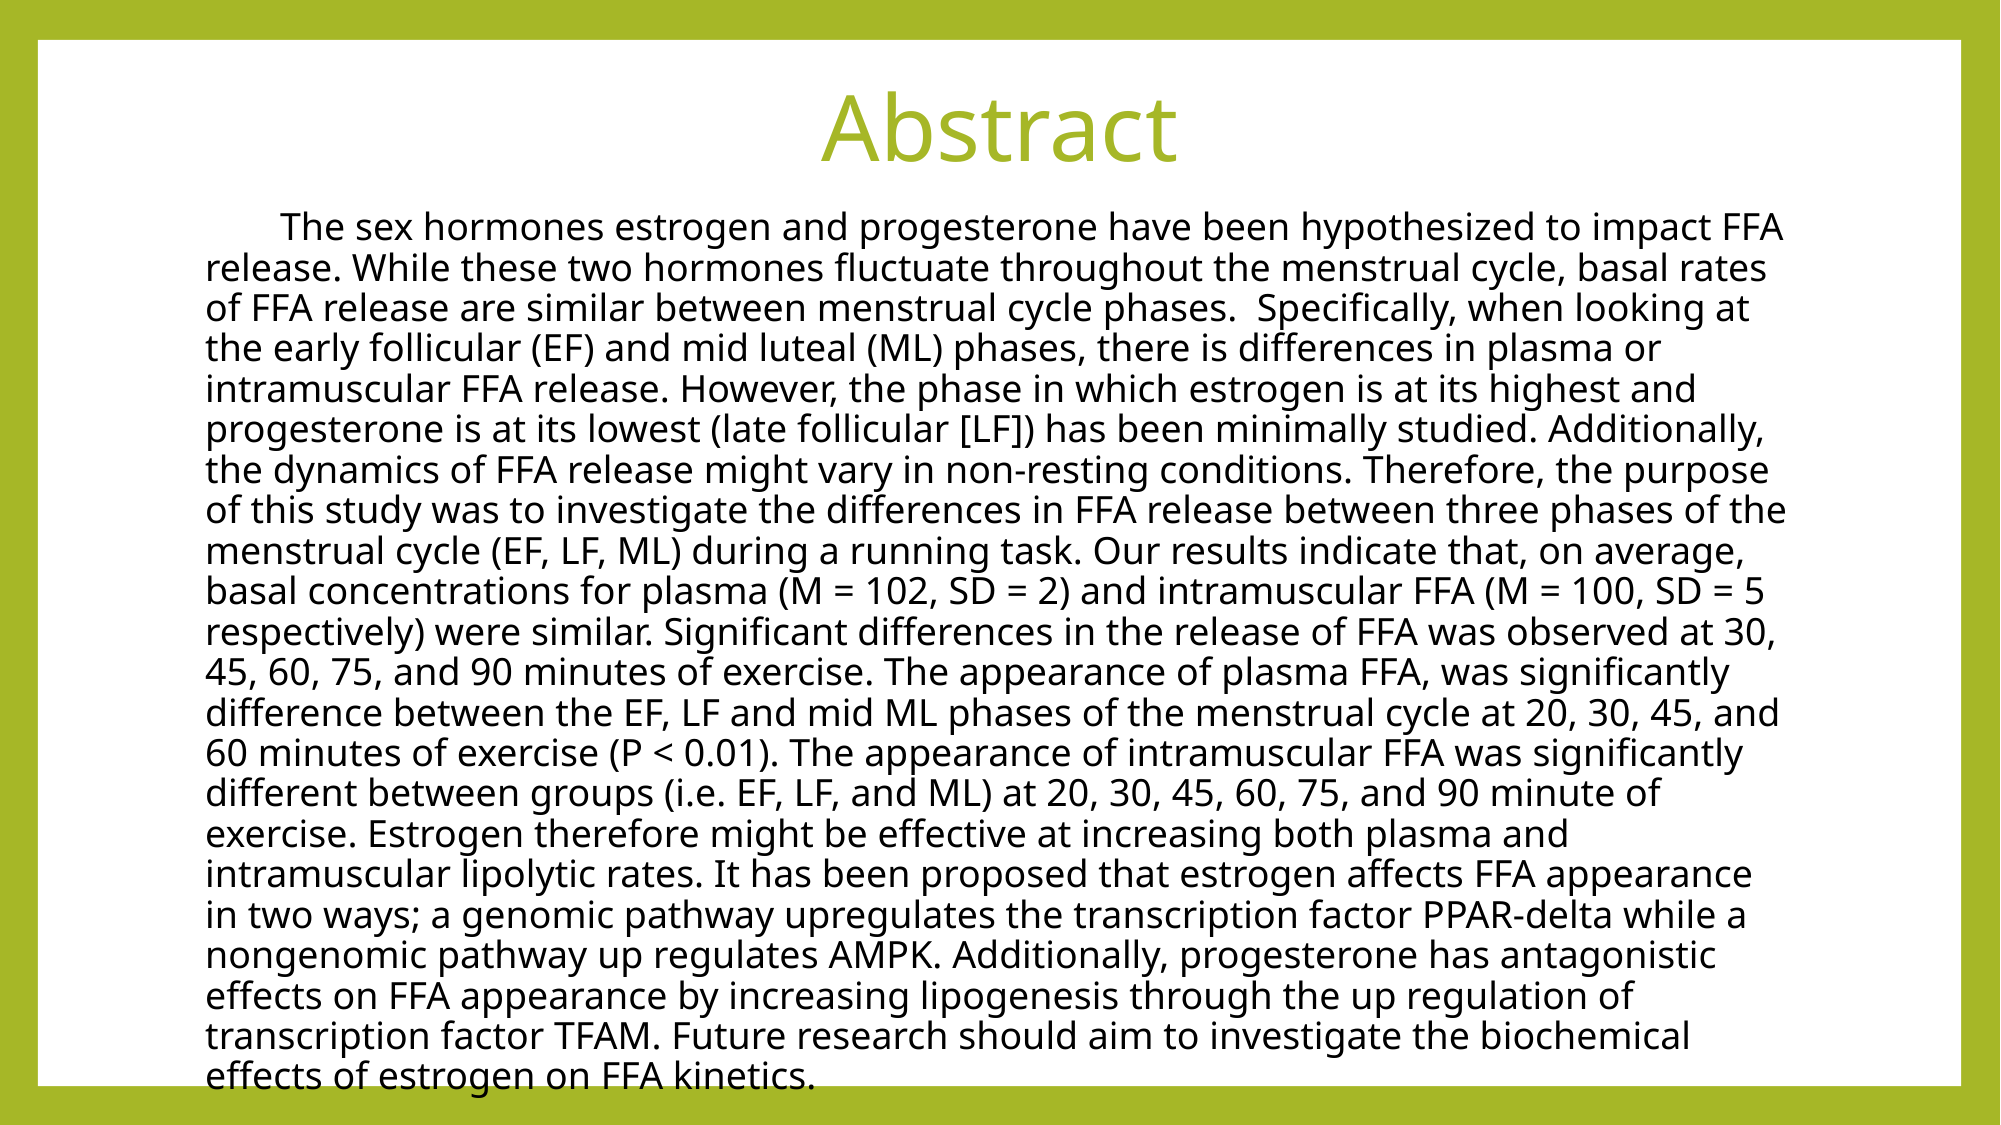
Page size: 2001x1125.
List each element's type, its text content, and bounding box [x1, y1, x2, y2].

text_box Abstract [737, 20, 1263, 243]
list The sex hormones estrogen and progesterone have been hypothesized to impact FFA release. While these two hormones fluctuate throughout the menstrual cycle, basal rates of FFA release are similar between menstrual cycle phases. Specifically, when looking at the early follicular (EF) and mid luteal (ML) phases, there is differences in plasma or intramuscular FFA release. However, the phase in which estrogen is at its highest and progesterone is at its lowest (late follicular [LF]) has been minimally studied. Additionally, the dynamics of FFA release might vary in non-resting conditions. Therefore, the purpose of this study was to investigate the differences in FFA release between three phases of the menstrual cycle (EF, LF, ML) during a running task. Our results indicate that, on average, basal concentrations for plasma (M = 102, SD = 2) and intramuscular FFA (M = 100, SD = 5 respectively) were similar. Significant differences in the release of FFA was observed at 30, 45, 60, 75, and 90 minutes of exercise. The appearance of plasma FFA, was significantly difference between the EF, LF and mid ML phases of the menstrual cycle at 20, 30, 45, and 60 minutes of exercise (P < 0.01). The appearance of intramuscular FFA was significantly different between groups (i.e. EF, LF, and ML) at 20, 30, 45, 60, 75, and 90 minute of exercise. Estrogen therefore might be effective at increasing both plasma and intramuscular lipolytic rates. It has been proposed that estrogen affects FFA appearance in two ways; a genomic pathway upregulates the transcription factor PPAR-delta while a nongenomic pathway up regulates AMPK. Additionally, progesterone has antagonistic effects on FFA appearance by increasing lipogenesis through the up regulation of transcription factor TFAM. Future research should aim to investigate the biochemical effects of estrogen on FFA kinetics. [190, 200, 1810, 1035]
